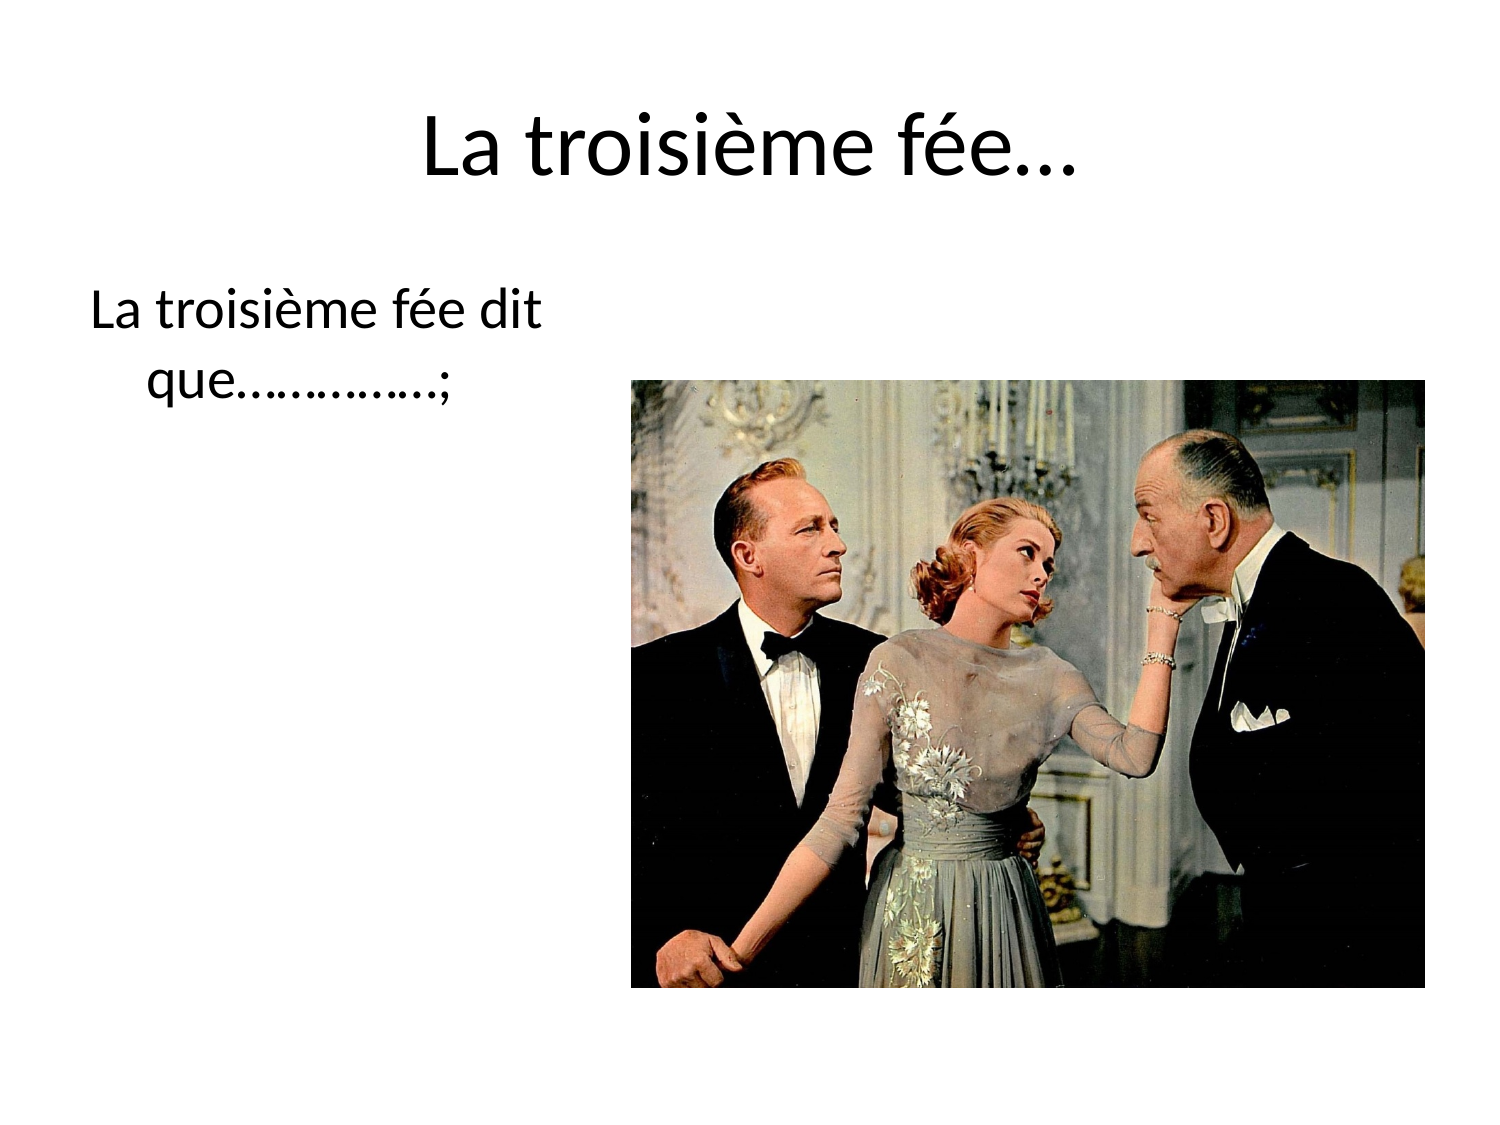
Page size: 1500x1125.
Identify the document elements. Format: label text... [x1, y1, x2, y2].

list La troisième fée dit que……………; [75, 262, 738, 1005]
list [631, 379, 1426, 988]
title La troisième fée… [75, 45, 1425, 233]
